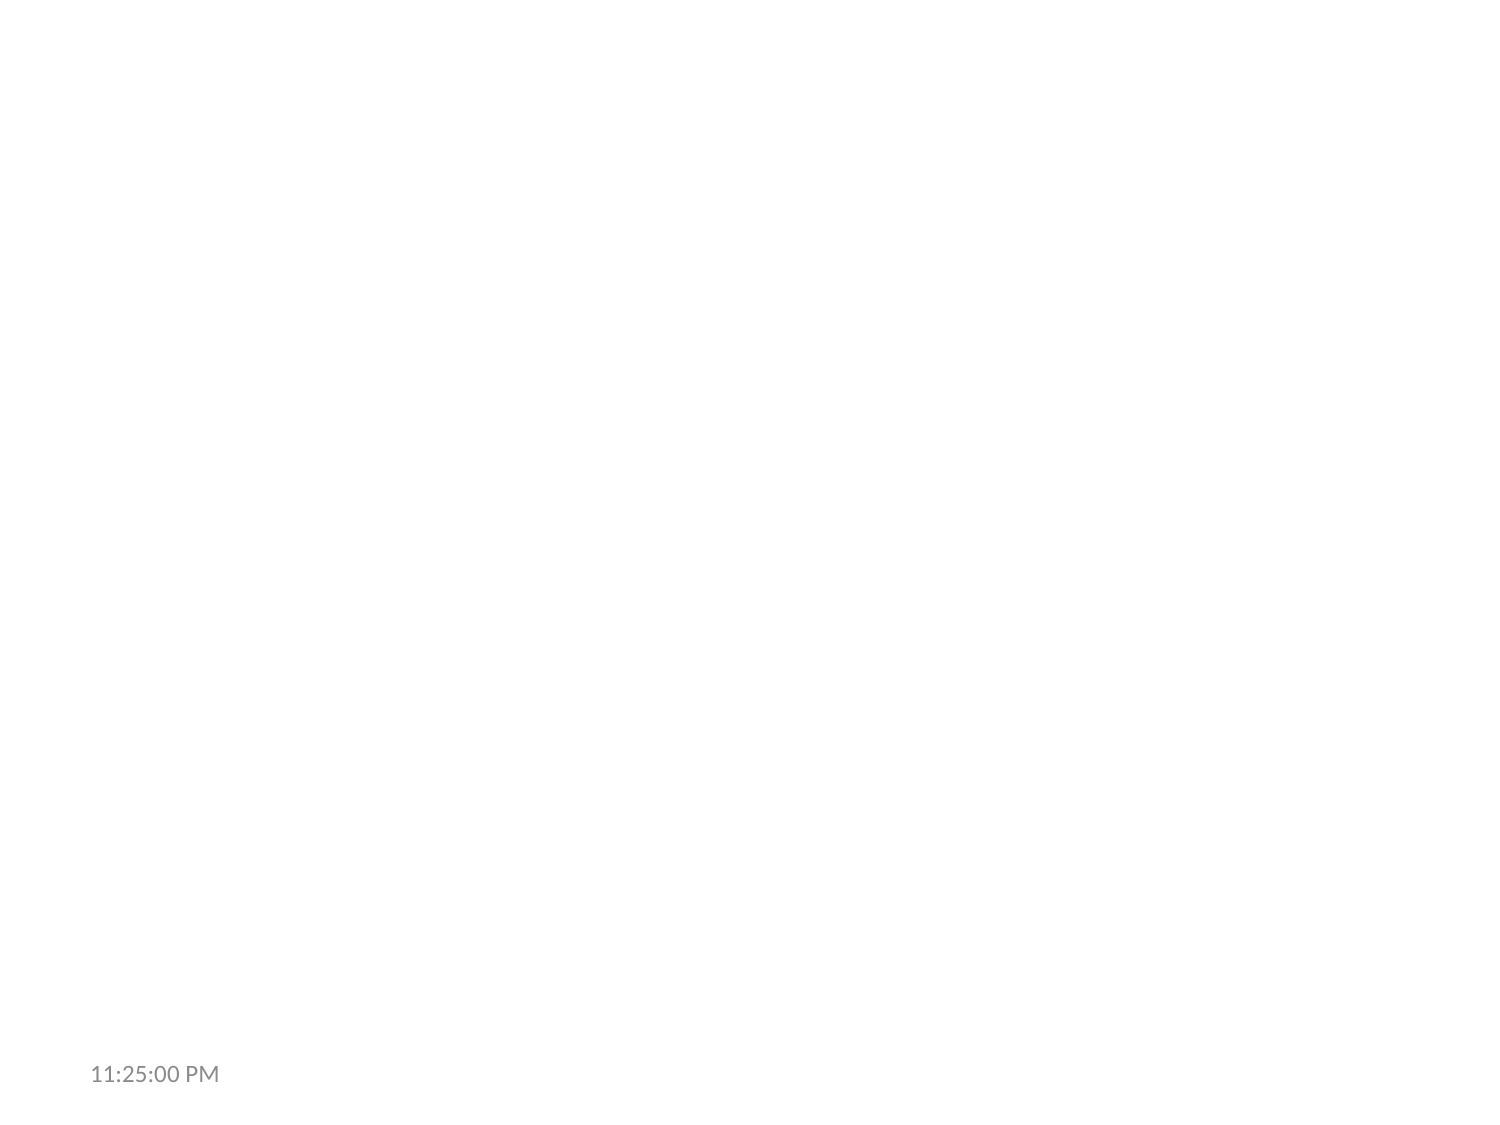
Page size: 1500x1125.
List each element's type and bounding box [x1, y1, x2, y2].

slide_number [75, 1042, 425, 1103]
